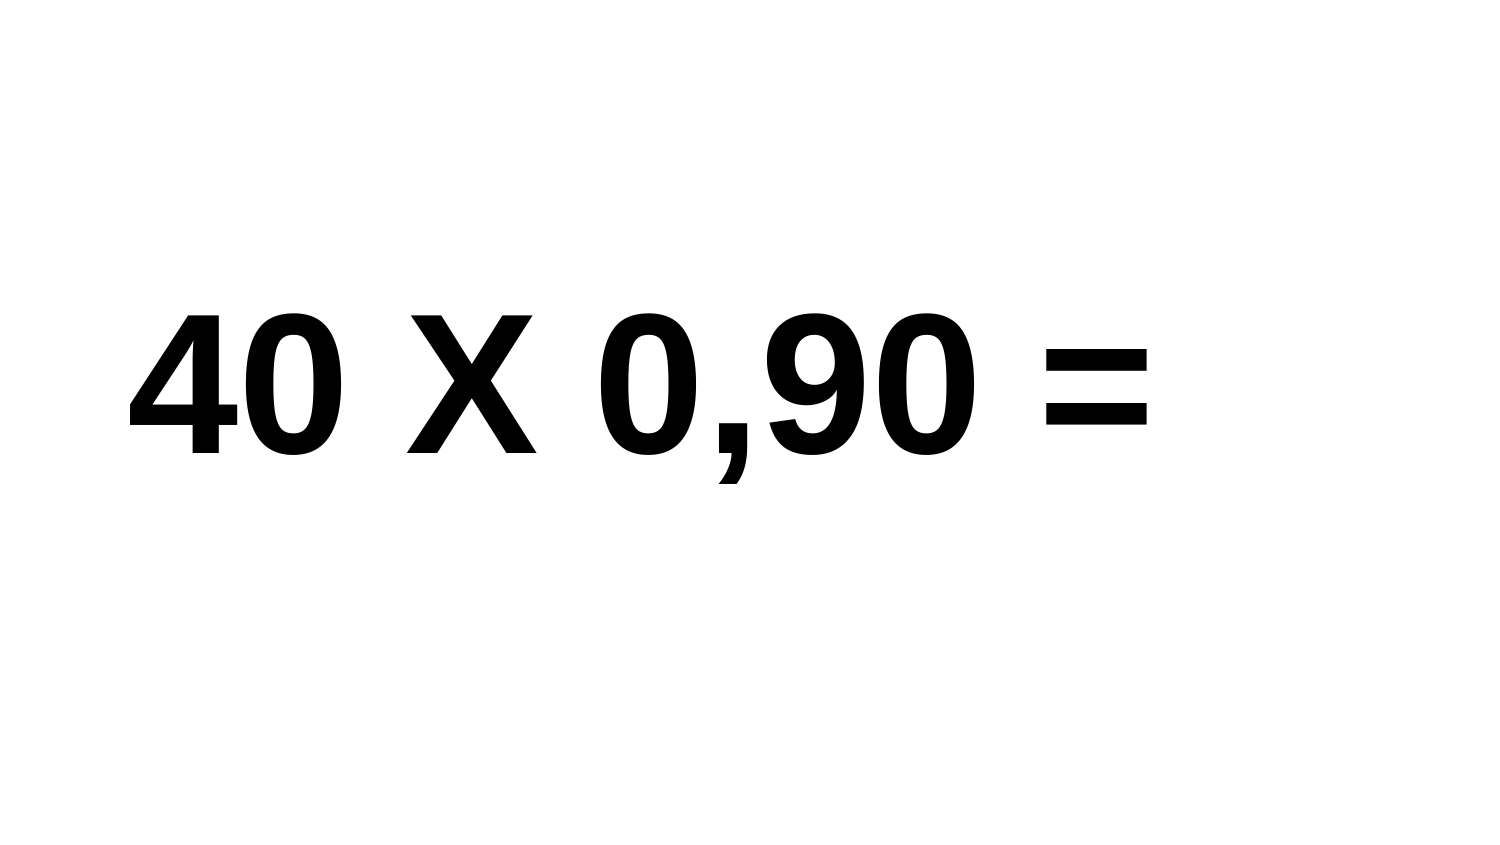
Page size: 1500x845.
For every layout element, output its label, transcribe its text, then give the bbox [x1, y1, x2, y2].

text_box 40 X 0,90 = [112, 318, 1388, 509]
